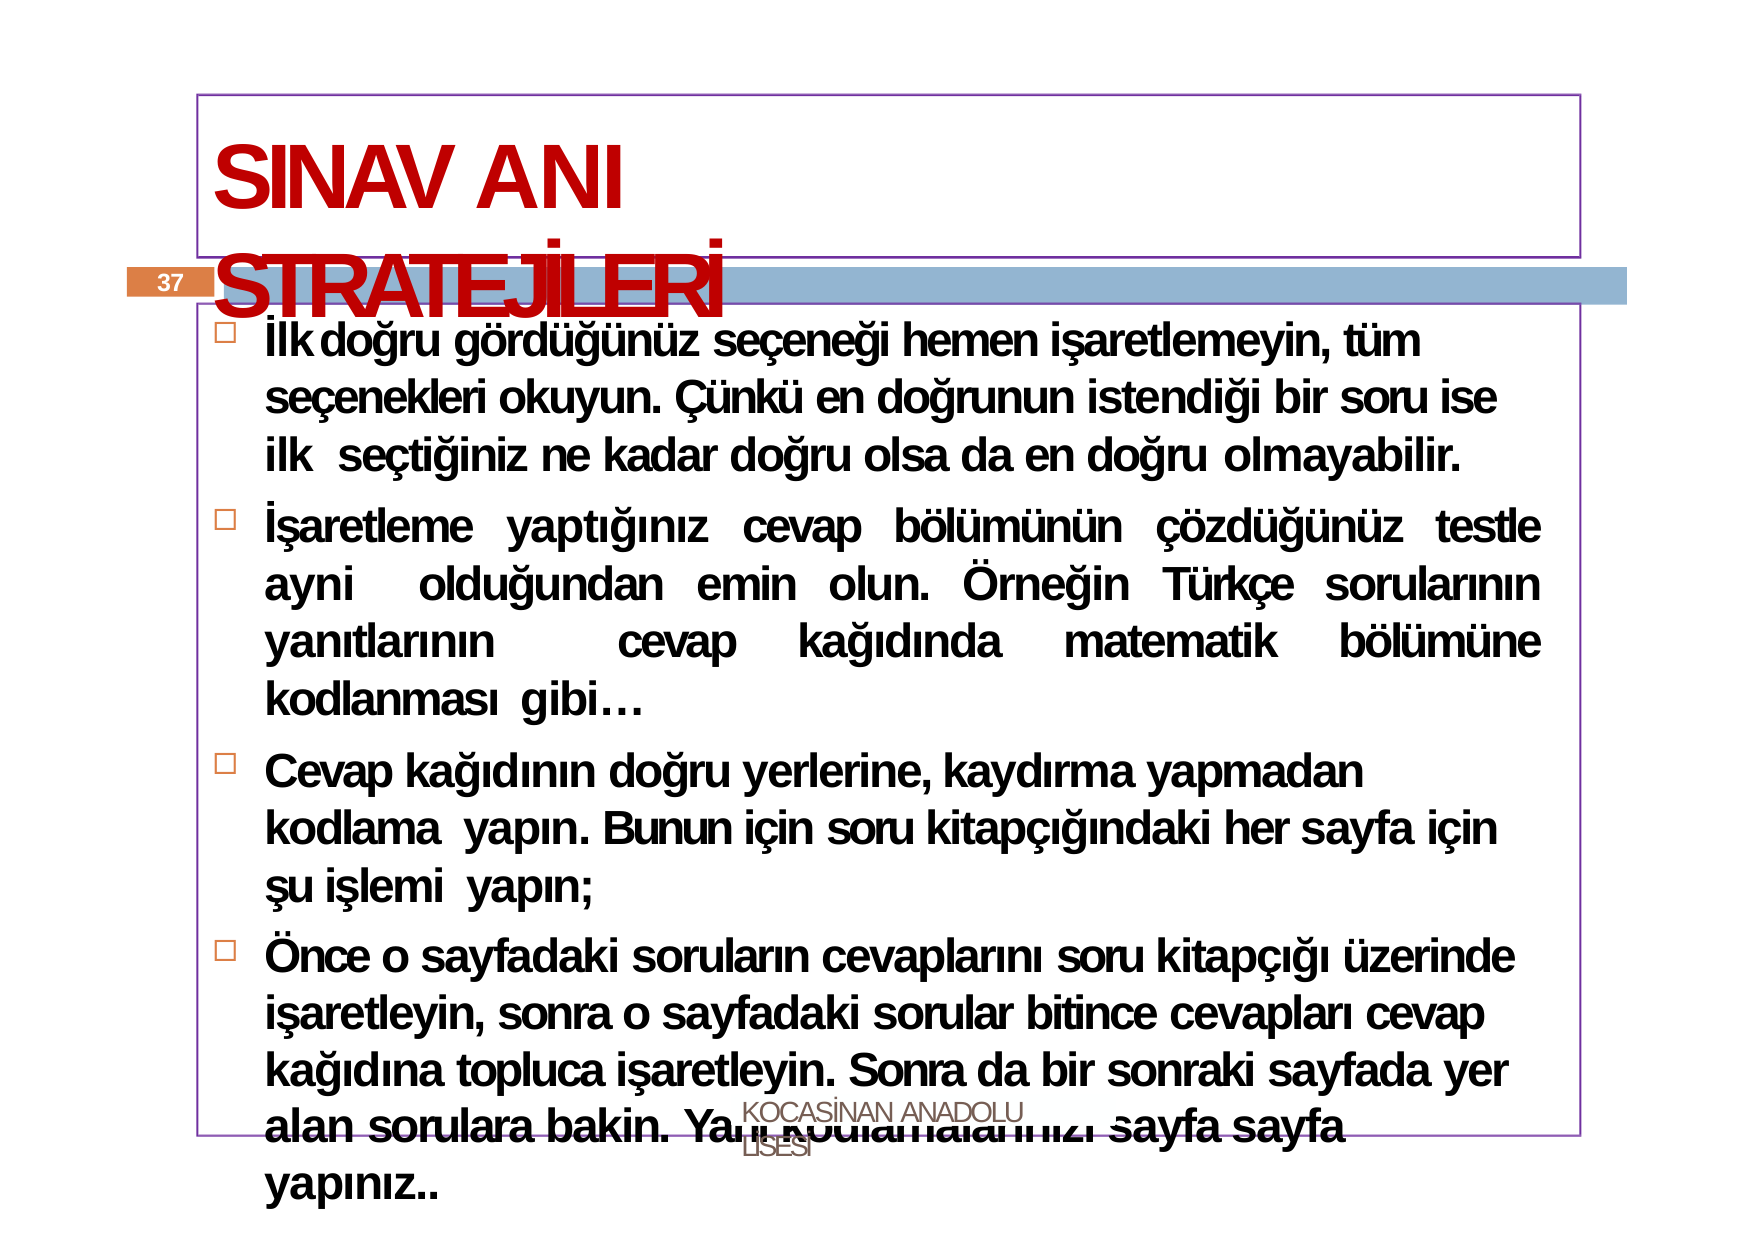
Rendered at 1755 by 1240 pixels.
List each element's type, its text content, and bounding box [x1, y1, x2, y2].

text_box [1169, 302, 1582, 1137]
text_box [196, 302, 210, 1137]
text_box KOCASİNAN ANADOLU LİSESİ [739, 1093, 1104, 1162]
title SINAV ANI STRATEJİLERİ [210, 114, 1169, 337]
text_box 37 [126, 267, 215, 297]
text_box [196, 93, 1582, 259]
text_box [728, 1091, 1119, 1128]
text_box İlk doğru gördüğünüz seçeneği hemen işaretlemeyin, tüm seçenekleri okuyun. Çünkü en doğrunun istendiği bir soru ise ilk seçtiğiniz ne kadar doğru olsa da en doğru olmayabilir. İşaretleme yaptığınız cevap bölümünün çözdüğünüz testle ayni olduğundan emin olun. Örneğin Türkçe sorularının yanıtlarının cevap kağıdında matematik bölümüne kodlanması gibi… Cevap kağıdının doğru yerlerine, kaydırma yapmadan kodlama yapın. Bunun için soru kitapçığındaki her sayfa için şu işlemi yapın; Önce o sayfadaki soruların cevaplarını soru kitapçığı üzerinde işaretleyin, sonra o sayfadaki sorular bitince cevapları cevap kağıdına topluca işaretleyin. Sonra da bir sonraki sayfada yer alan sorulara bakin. Yani kodlamalarınızı sayfa sayfa yapınız.. [210, 305, 1556, 1212]
